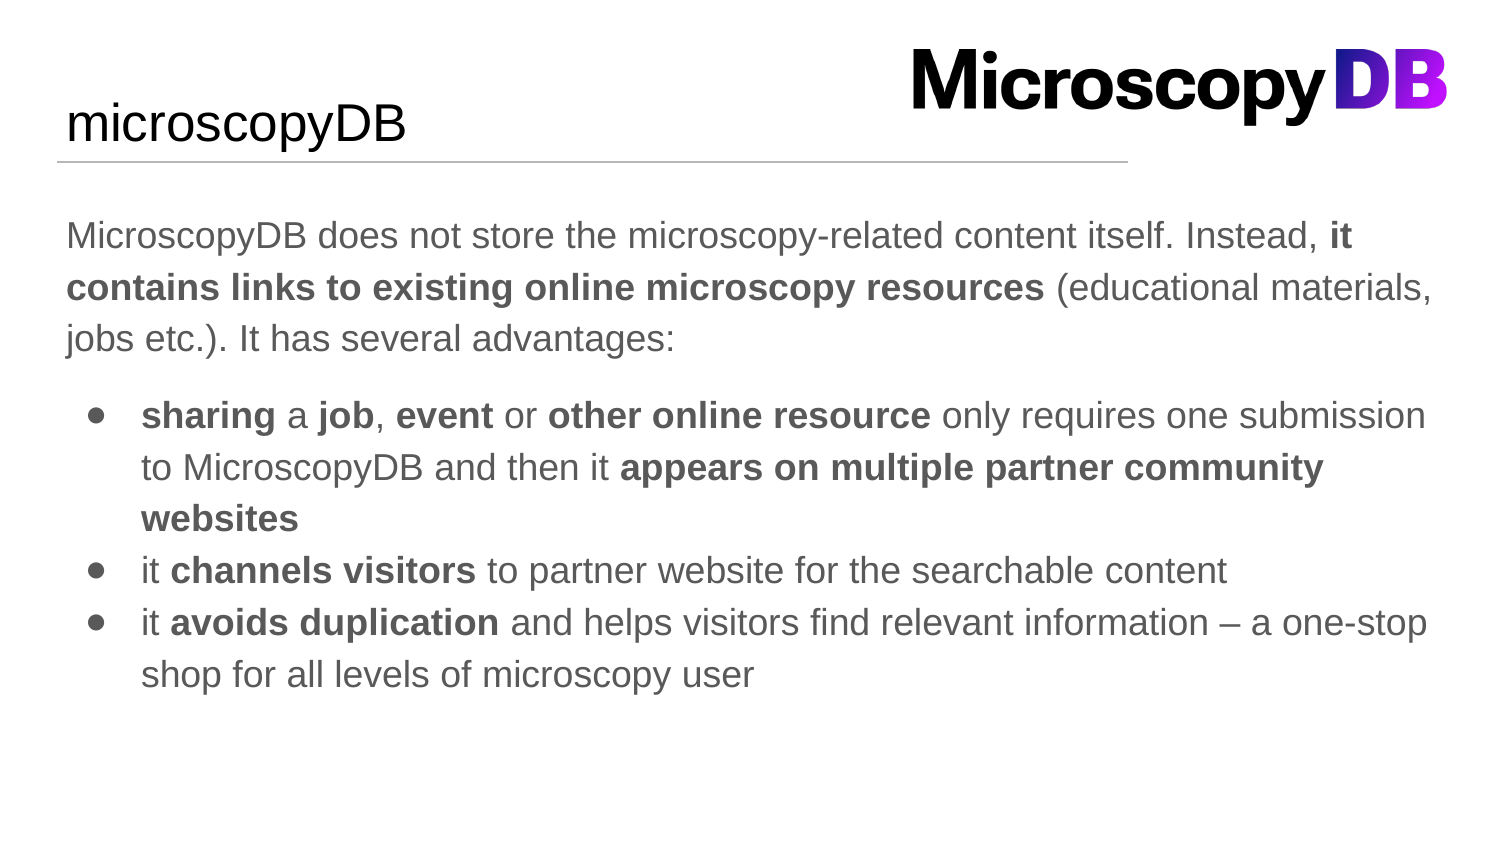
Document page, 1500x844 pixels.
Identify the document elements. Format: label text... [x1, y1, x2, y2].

picture [905, 49, 1450, 130]
list MicroscopyDB does not store the microscopy-related content itself. Instead, it contains links to existing online microscopy resources (educational materials, jobs etc.). It has several advantages: sharing a job, event or other online resource only requires one submission to MicroscopyDB and then it appears on multiple partner community websites it channels visitors to partner website for the searchable content it avoids duplication and helps visitors find relevant information – a one-stop shop for all levels of microscopy user [51, 189, 1449, 750]
title microscopyDB [51, 72, 1449, 167]
